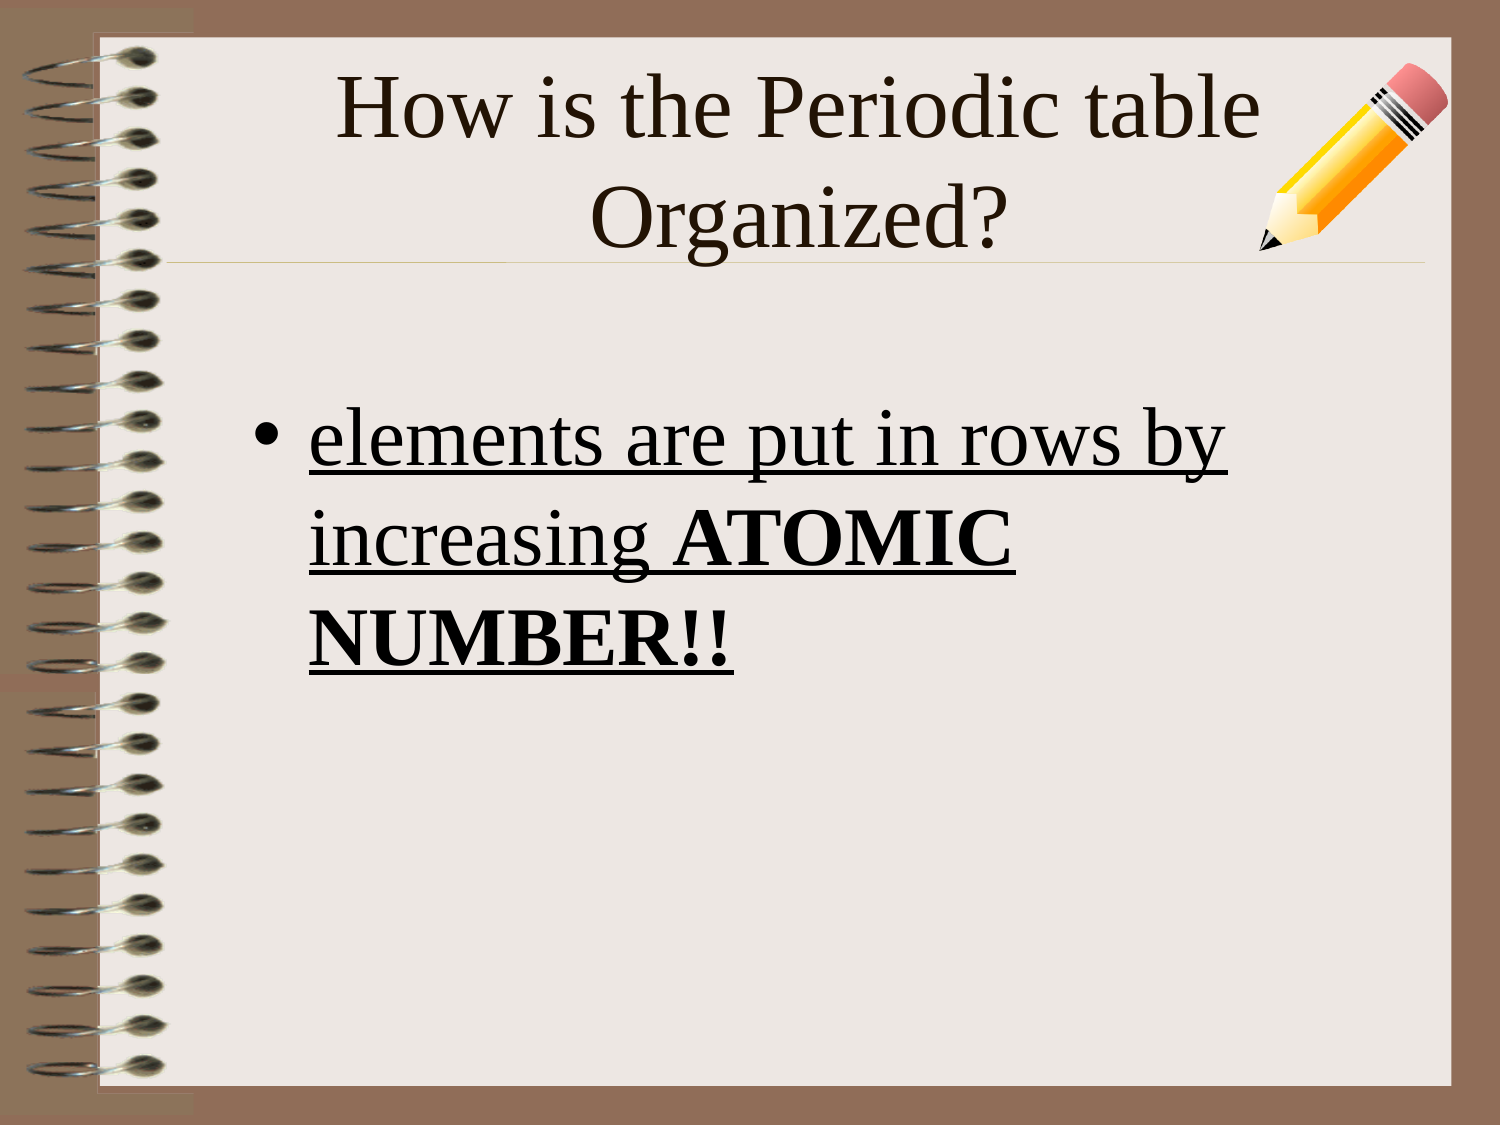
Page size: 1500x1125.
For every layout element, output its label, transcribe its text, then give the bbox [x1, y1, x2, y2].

picture [0, 8, 194, 674]
picture [0, 692, 194, 1115]
title How is the Periodic table Organized? [174, 62, 1258, 251]
picture [1259, 63, 1448, 252]
text_box elements are put in rows by increasing ATOMIC NUMBER!! [237, 375, 1413, 750]
